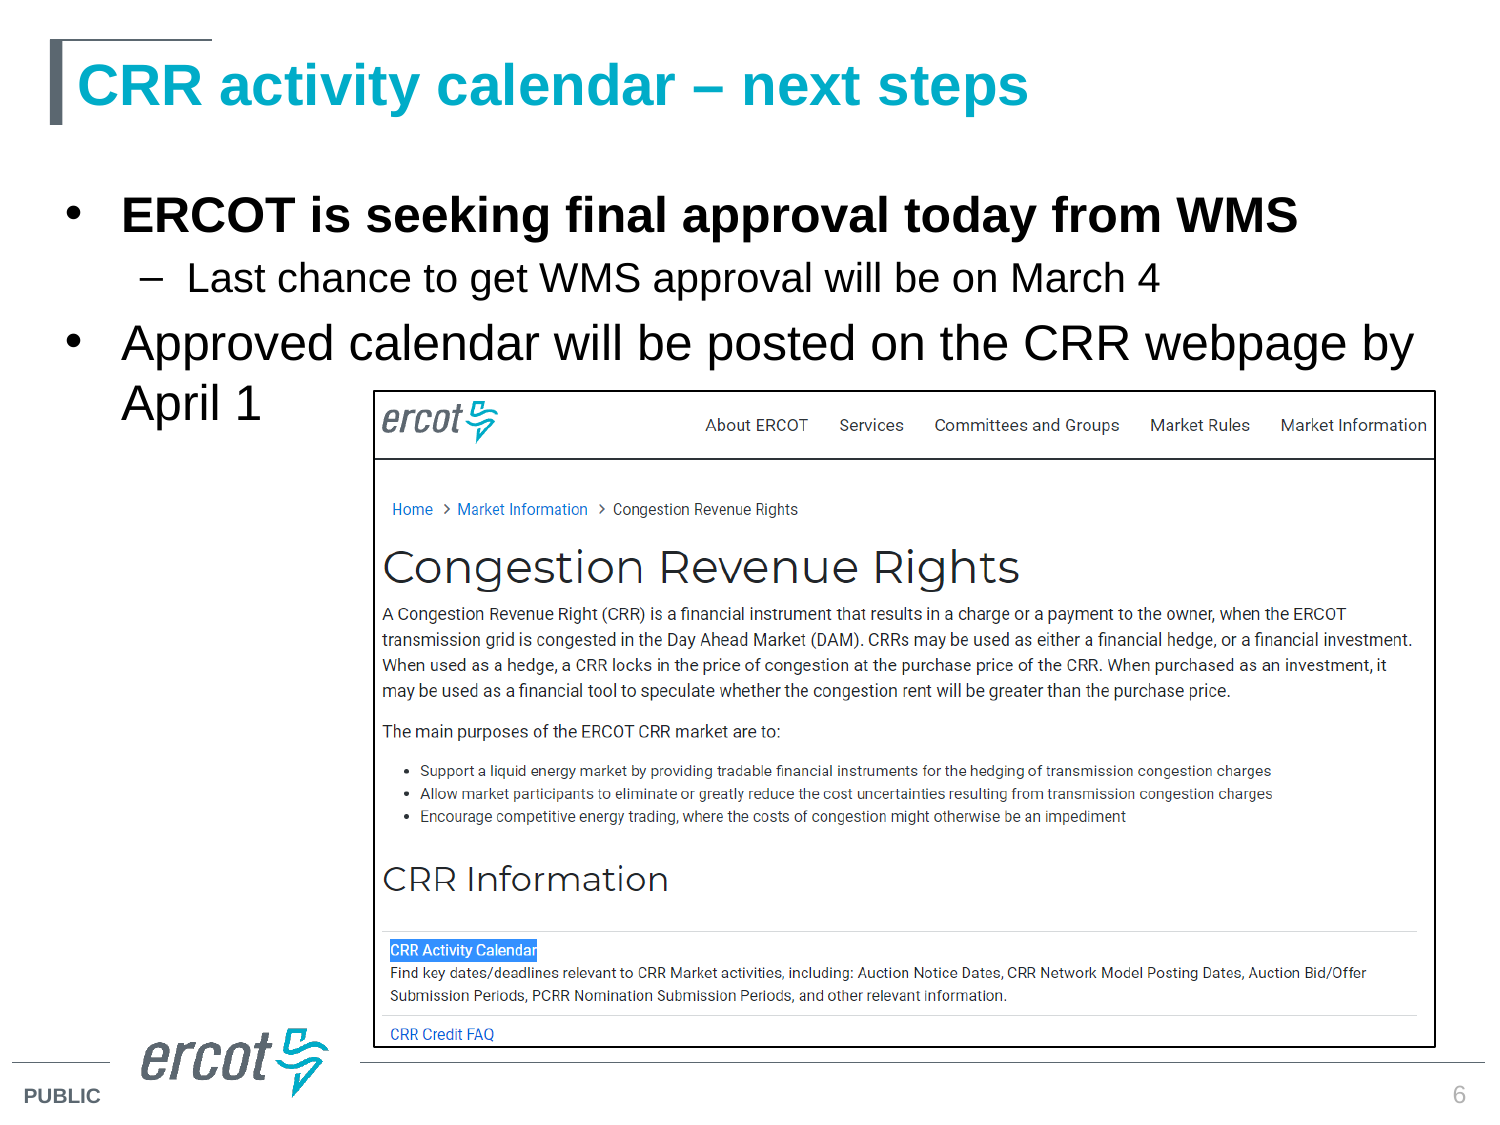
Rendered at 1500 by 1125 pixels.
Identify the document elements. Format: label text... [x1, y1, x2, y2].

list ERCOT is seeking final approval today from WMS Last chance to get WMS approval will be on March 4 Approved calendar will be posted on the CRR webpage by April 1 [50, 174, 1450, 884]
slide_number 6 [1437, 1076, 1475, 1112]
picture [137, 1024, 332, 1100]
title CRR activity calendar – next steps [62, 39, 1450, 174]
picture [374, 391, 1435, 1047]
